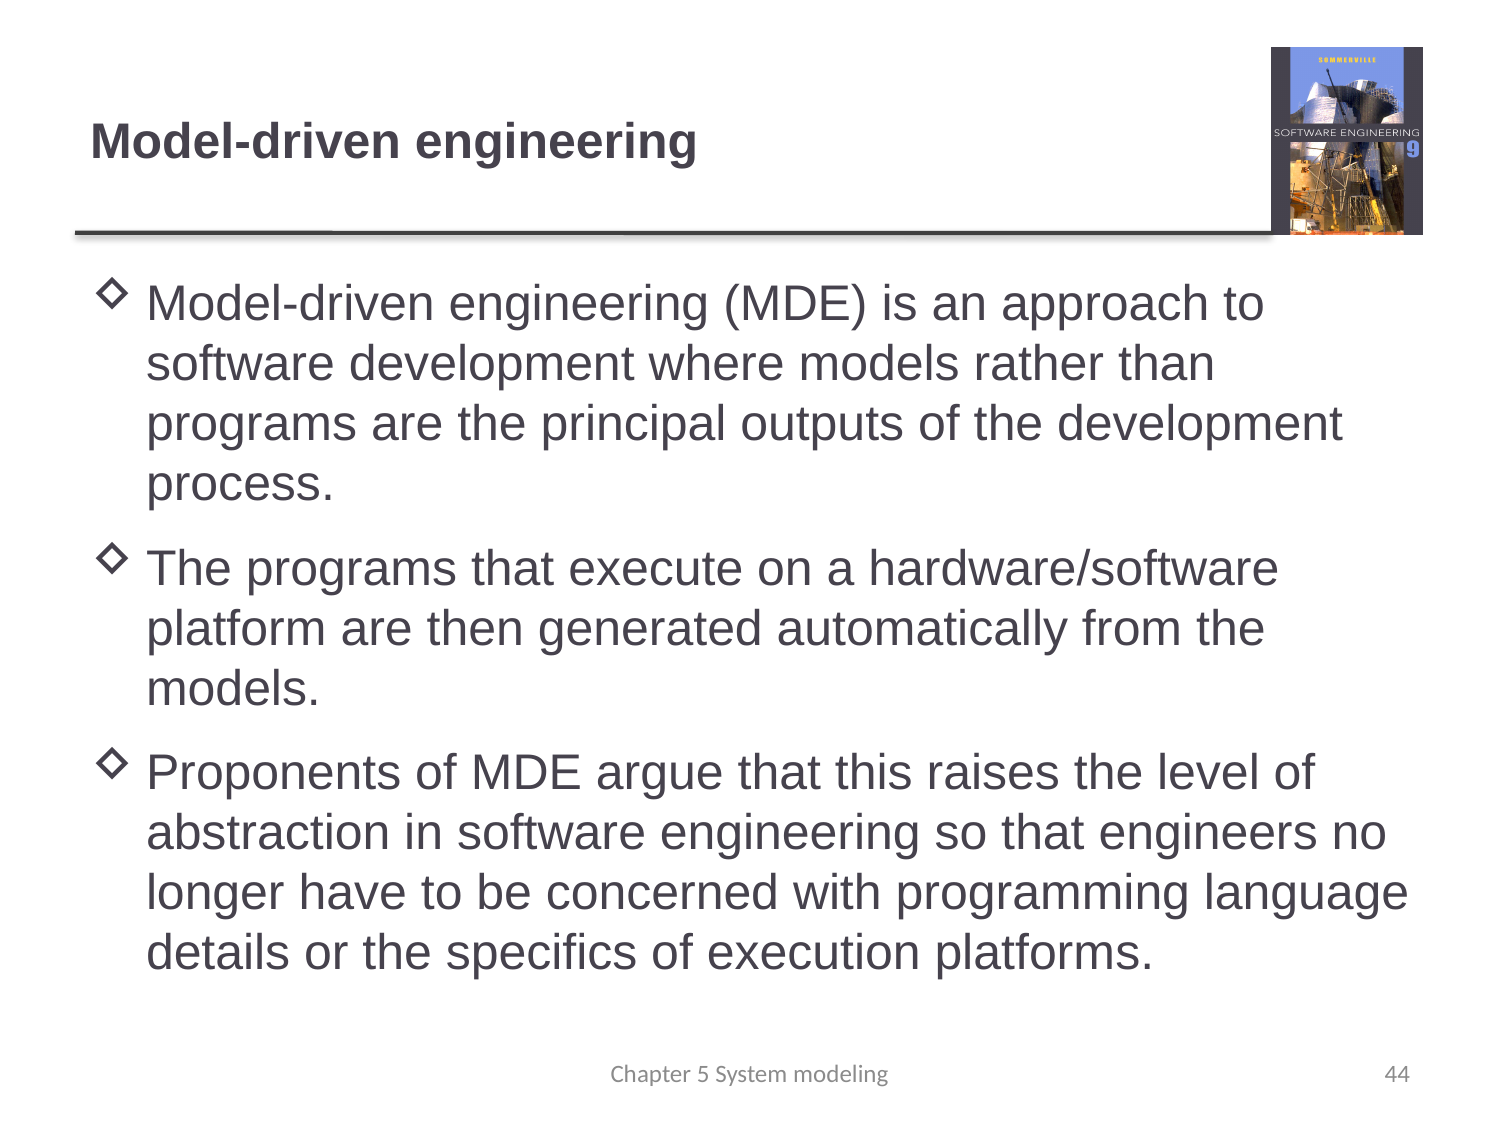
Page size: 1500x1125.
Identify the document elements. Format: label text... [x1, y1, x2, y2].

footer Chapter 5 System modeling [512, 1042, 988, 1103]
title Model-driven engineering [74, 44, 1272, 233]
picture [1272, 47, 1423, 235]
list Model-driven engineering (MDE) is an approach to software development where models rather than programs are the principal outputs of the development process. The programs that execute on a hardware/software platform are then generated automatically from the models. Proponents of MDE argue that this raises the level of abstraction in software engineering so that engineers no longer have to be concerned with programming language details or the specifics of execution platforms. [75, 262, 1425, 1005]
slide_number 44 [1074, 1042, 1425, 1103]
